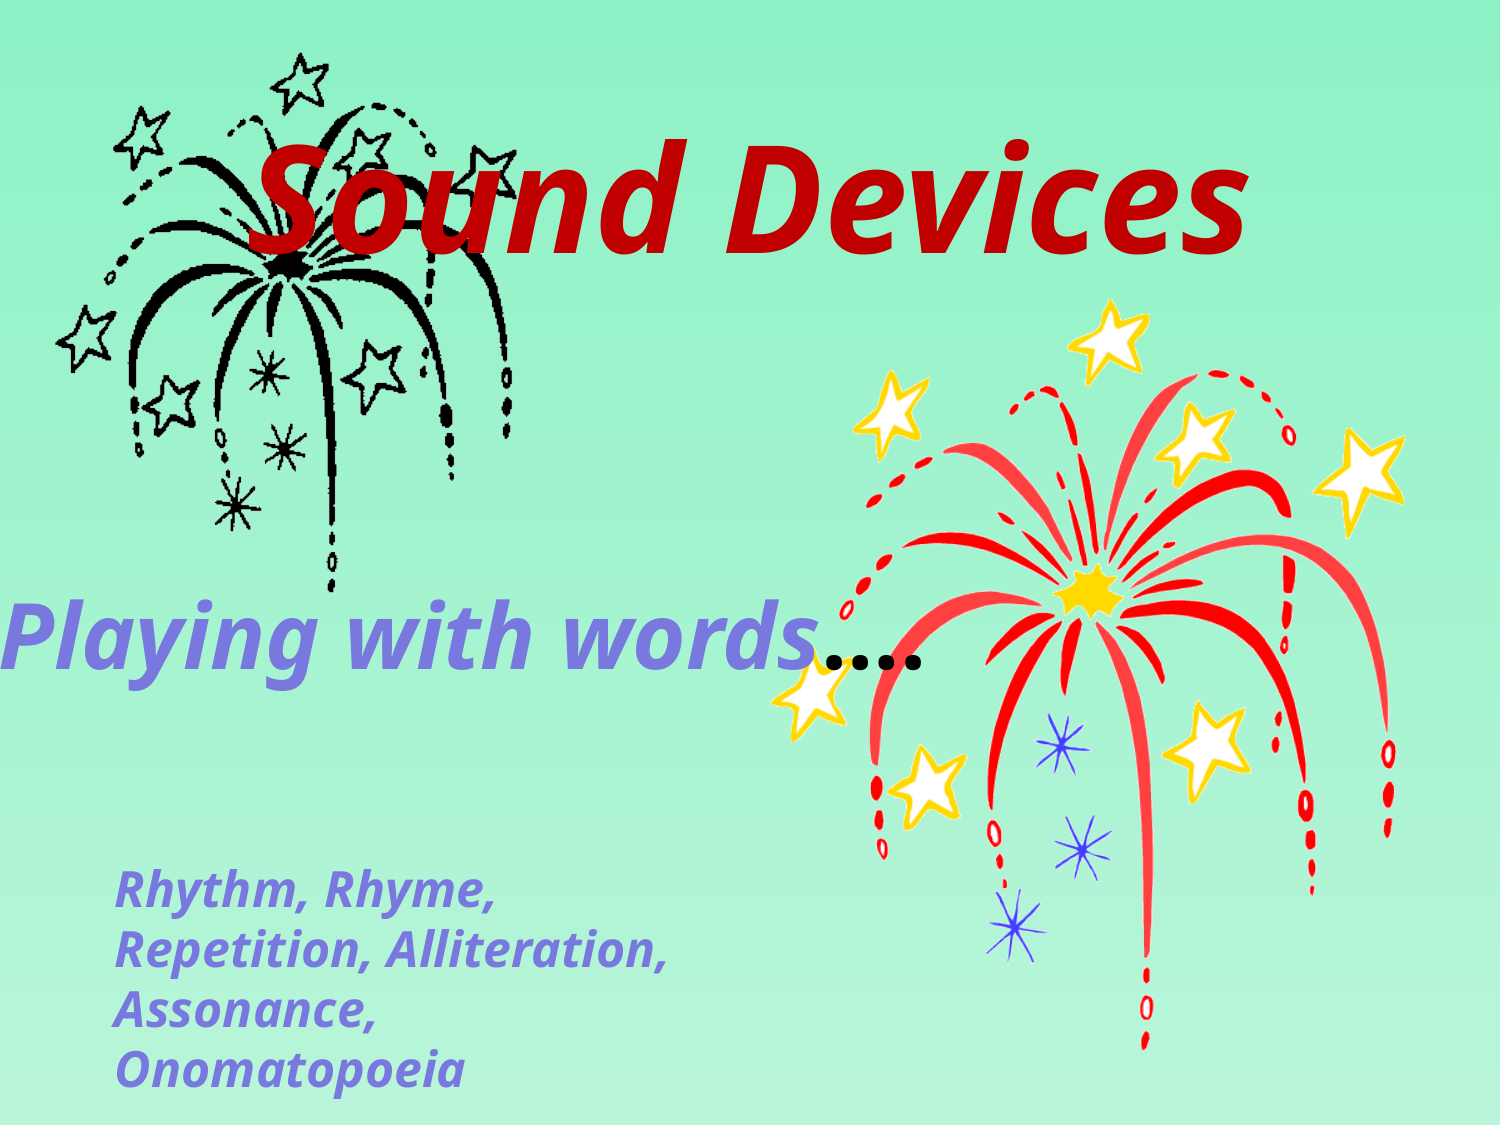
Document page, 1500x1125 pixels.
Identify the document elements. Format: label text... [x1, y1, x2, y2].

picture [712, 299, 1463, 1051]
title Sound Devices [579, 99, 1388, 288]
text_box Rhythm, Rhyme, Repetition, Alliteration, Assonance, Onomatopoeia [99, 849, 725, 1105]
picture [24, 37, 576, 646]
text_box Playing with words…. [0, 512, 707, 754]
